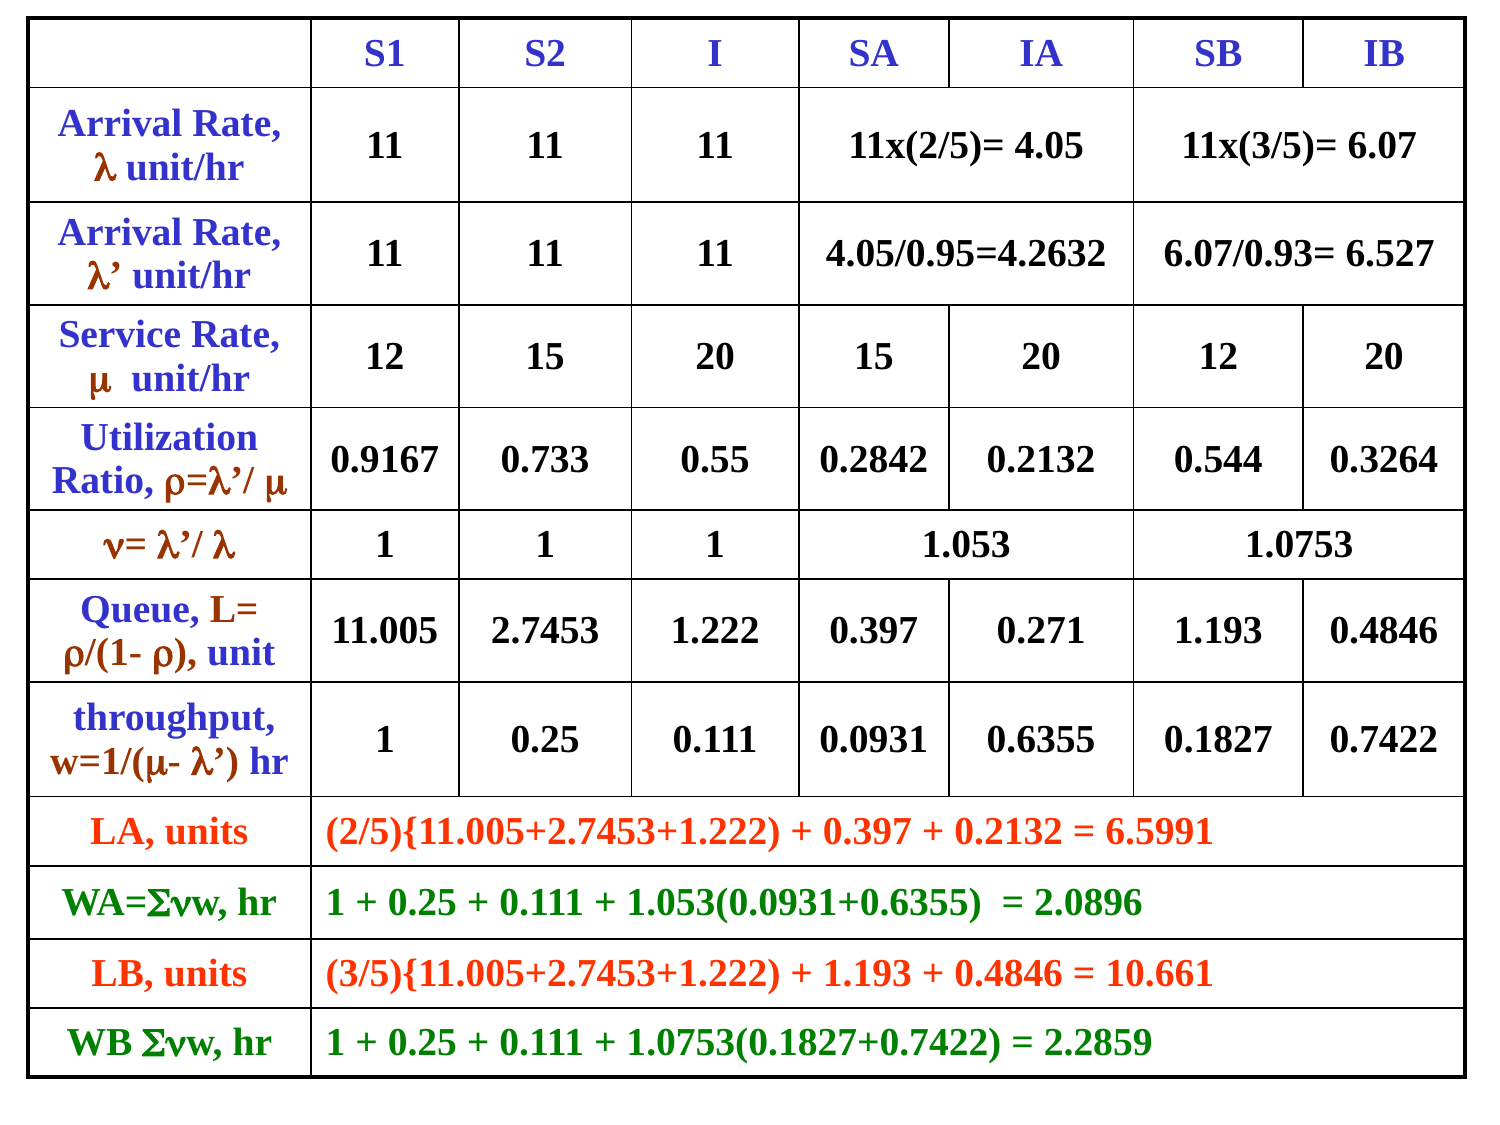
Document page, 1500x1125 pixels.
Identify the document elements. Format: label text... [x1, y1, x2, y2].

table_cell WA=w, hr [30, 867, 310, 938]
table_header IB [1304, 20, 1463, 87]
table_cell 1 [312, 683, 458, 796]
table_cell 0.733 [460, 408, 631, 509]
table_cell 1 + 0.25 + 0.111 + 1.0753(0.1827+0.7422) = 2.2859 [312, 1009, 1463, 1075]
table_cell 0.9167 [312, 408, 458, 509]
table_cell 11 [460, 203, 631, 304]
table_header SB [1134, 20, 1302, 87]
table_cell 1.193 [1134, 580, 1302, 681]
table_cell 11 [312, 88, 458, 201]
table_cell 1 + 0.25 + 0.111 + 1.053(0.0931+0.6355) = 2.0896 [312, 867, 1463, 938]
table_cell 4.05/0.95=4.2632 [800, 203, 1133, 304]
table_cell 11x(3/5)= 6.07 [1134, 88, 1463, 201]
table_cell 1.0753 [1134, 511, 1463, 578]
table_cell 0.6355 [950, 683, 1133, 796]
table_cell throughput, w=1/(- ’) hr [30, 683, 310, 796]
table_cell Service Rate,  unit/hr [30, 306, 310, 407]
table_header S1 [312, 20, 458, 87]
table_cell 1.053 [800, 511, 1133, 578]
table_cell 11 [312, 203, 458, 304]
table_cell 12 [1134, 306, 1302, 407]
table_cell WB w, hr [30, 1009, 310, 1075]
table_cell 0.2132 [950, 408, 1133, 509]
table_header S2 [460, 20, 631, 87]
table_cell Utilization Ratio, =’/  [30, 408, 310, 509]
table_cell 0.397 [800, 580, 948, 681]
table_cell 20 [632, 306, 798, 407]
table_cell 0.25 [460, 683, 631, 796]
table_cell (3/5){11.005+2.7453+1.222) + 1.193 + 0.4846 = 10.661 [312, 940, 1463, 1007]
table_cell (2/5){11.005+2.7453+1.222) + 0.397 + 0.2132 = 6.5991 [312, 797, 1463, 865]
table_cell Queue, L= /(1- ), unit [30, 580, 310, 681]
table_cell 1 [460, 511, 631, 578]
table_cell 0.3264 [1304, 408, 1463, 509]
table_cell 20 [950, 306, 1133, 407]
table_header [30, 20, 310, 87]
table_cell LB, units [30, 940, 310, 1007]
table_cell 1 [632, 511, 798, 578]
table_cell 0.0931 [800, 683, 948, 796]
table_cell 0.55 [632, 408, 798, 509]
table_cell 0.2842 [800, 408, 948, 509]
table_cell 0.544 [1134, 408, 1302, 509]
table_cell 15 [800, 306, 948, 407]
table_cell 0.4846 [1304, 580, 1463, 681]
table_cell LA, units [30, 797, 310, 865]
table_cell 0.271 [950, 580, 1133, 681]
table_cell 11 [460, 88, 631, 201]
table_cell 2.7453 [460, 580, 631, 681]
table_cell 1.222 [632, 580, 798, 681]
table_cell 20 [1304, 306, 1463, 407]
table_cell 11 [632, 203, 798, 304]
table_cell = ’/  [30, 511, 310, 578]
table_header SA [800, 20, 948, 87]
table_cell Arrival Rate,  unit/hr [30, 88, 310, 201]
table_cell 0.1827 [1134, 683, 1302, 796]
table_header IA [950, 20, 1133, 87]
table_cell 0.7422 [1304, 683, 1463, 796]
table_cell 11.005 [312, 580, 458, 681]
table_cell 0.111 [632, 683, 798, 796]
table_cell 15 [460, 306, 631, 407]
table_header I [632, 20, 798, 87]
table_cell 6.07/0.93= 6.527 [1134, 203, 1463, 304]
table_cell 11 [632, 88, 798, 201]
table_cell 12 [312, 306, 458, 407]
table_cell 11x(2/5)= 4.05 [800, 88, 1133, 201]
table_cell 1 [312, 511, 458, 578]
table_cell Arrival Rate, ’ unit/hr [30, 203, 310, 304]
